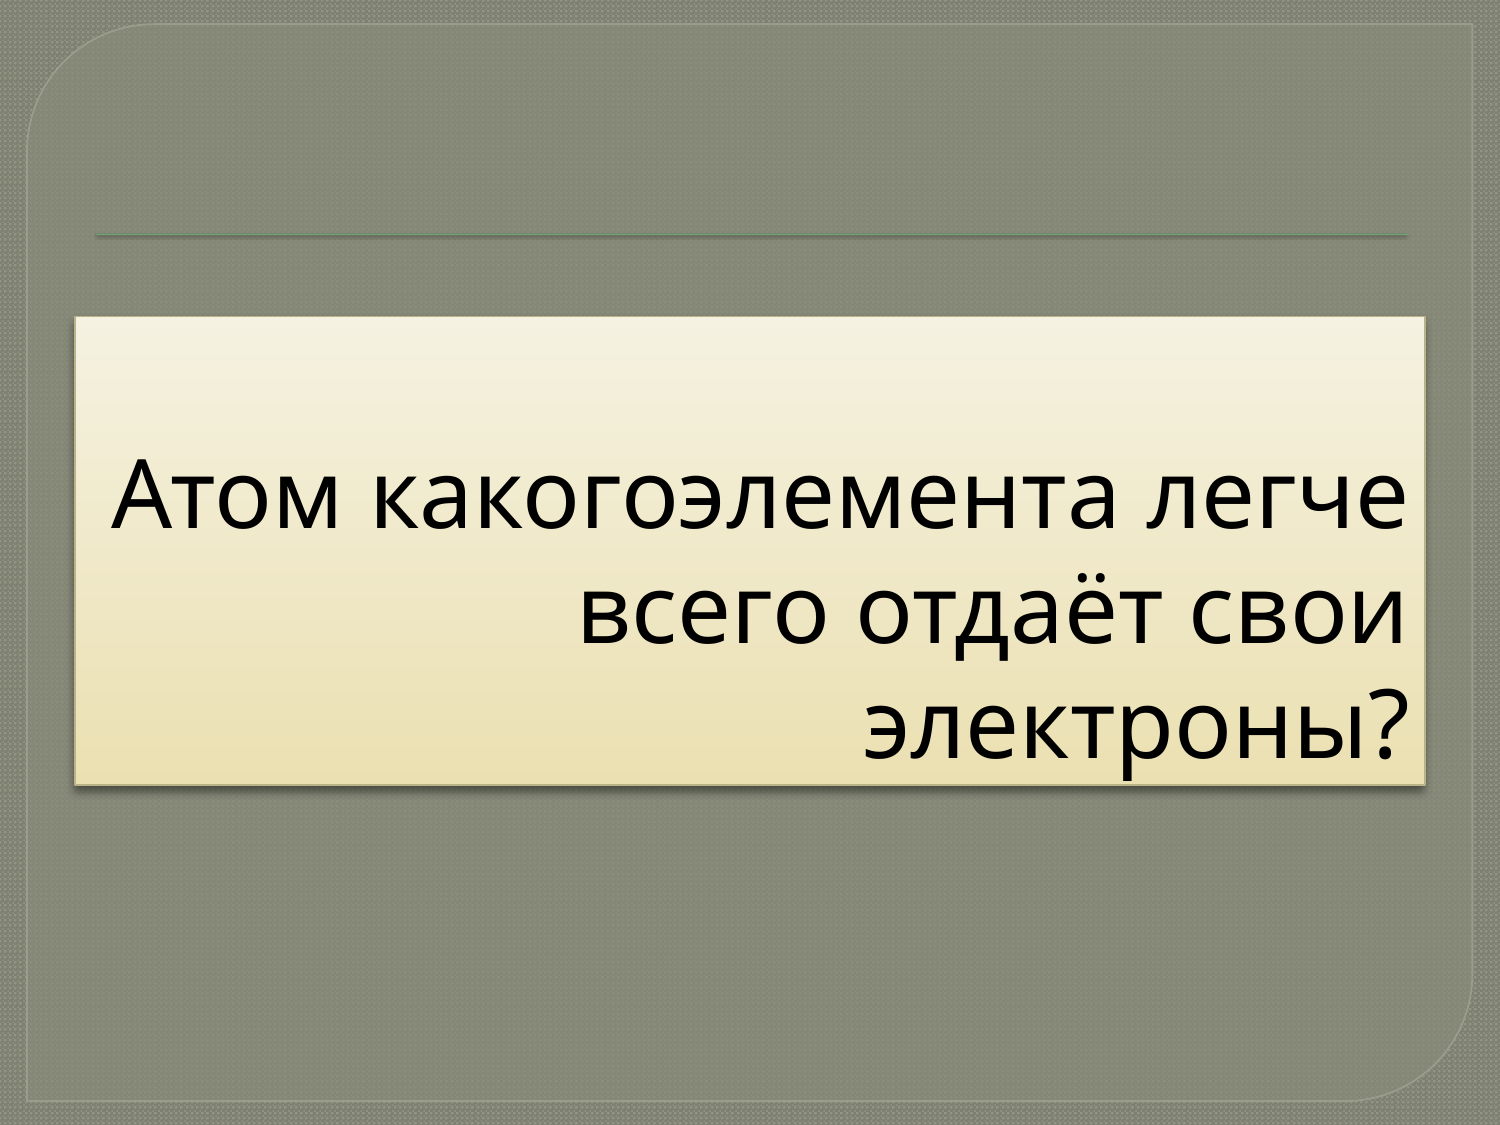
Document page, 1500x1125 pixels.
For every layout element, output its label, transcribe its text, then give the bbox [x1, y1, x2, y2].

title Атом какогоэлемента легче всего отдаёт свои электроны? [74, 316, 1426, 786]
